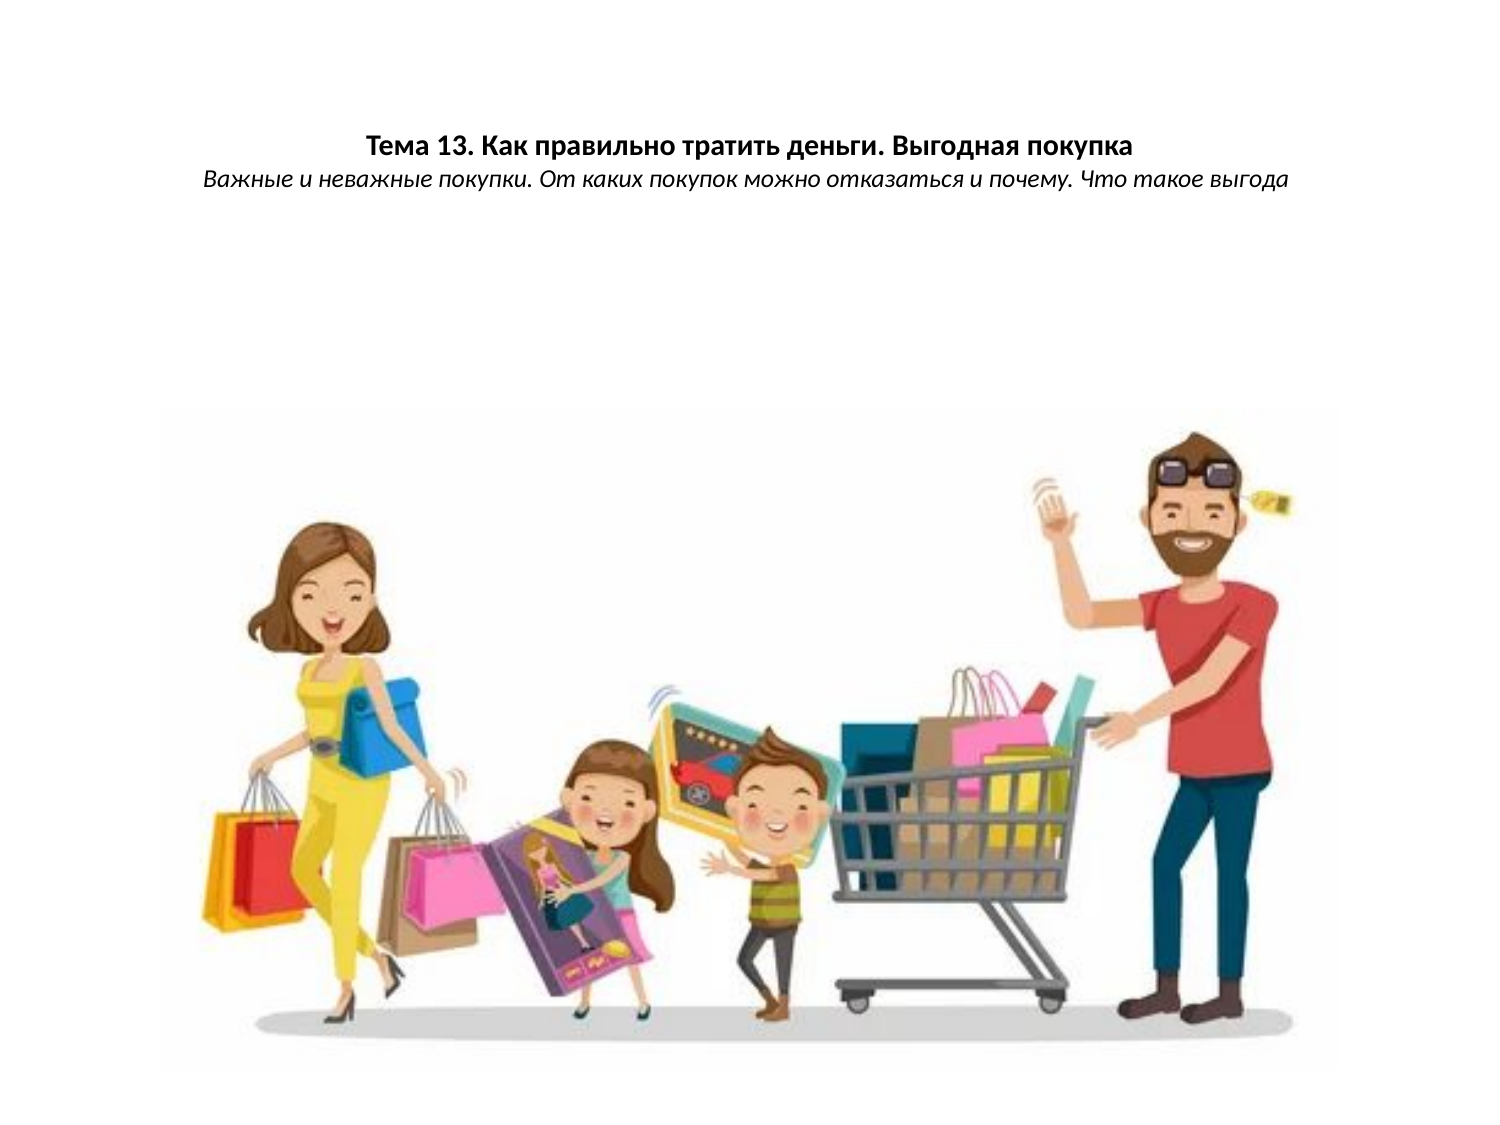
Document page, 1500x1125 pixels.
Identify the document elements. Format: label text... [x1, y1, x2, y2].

picture [161, 408, 1339, 1071]
title Тема 13. Как правильно тратить деньги. Выгодная покупка Важные и неважные покупки. От каких покупок можно отказаться и почему. Что такое выгода [75, 45, 1425, 233]
